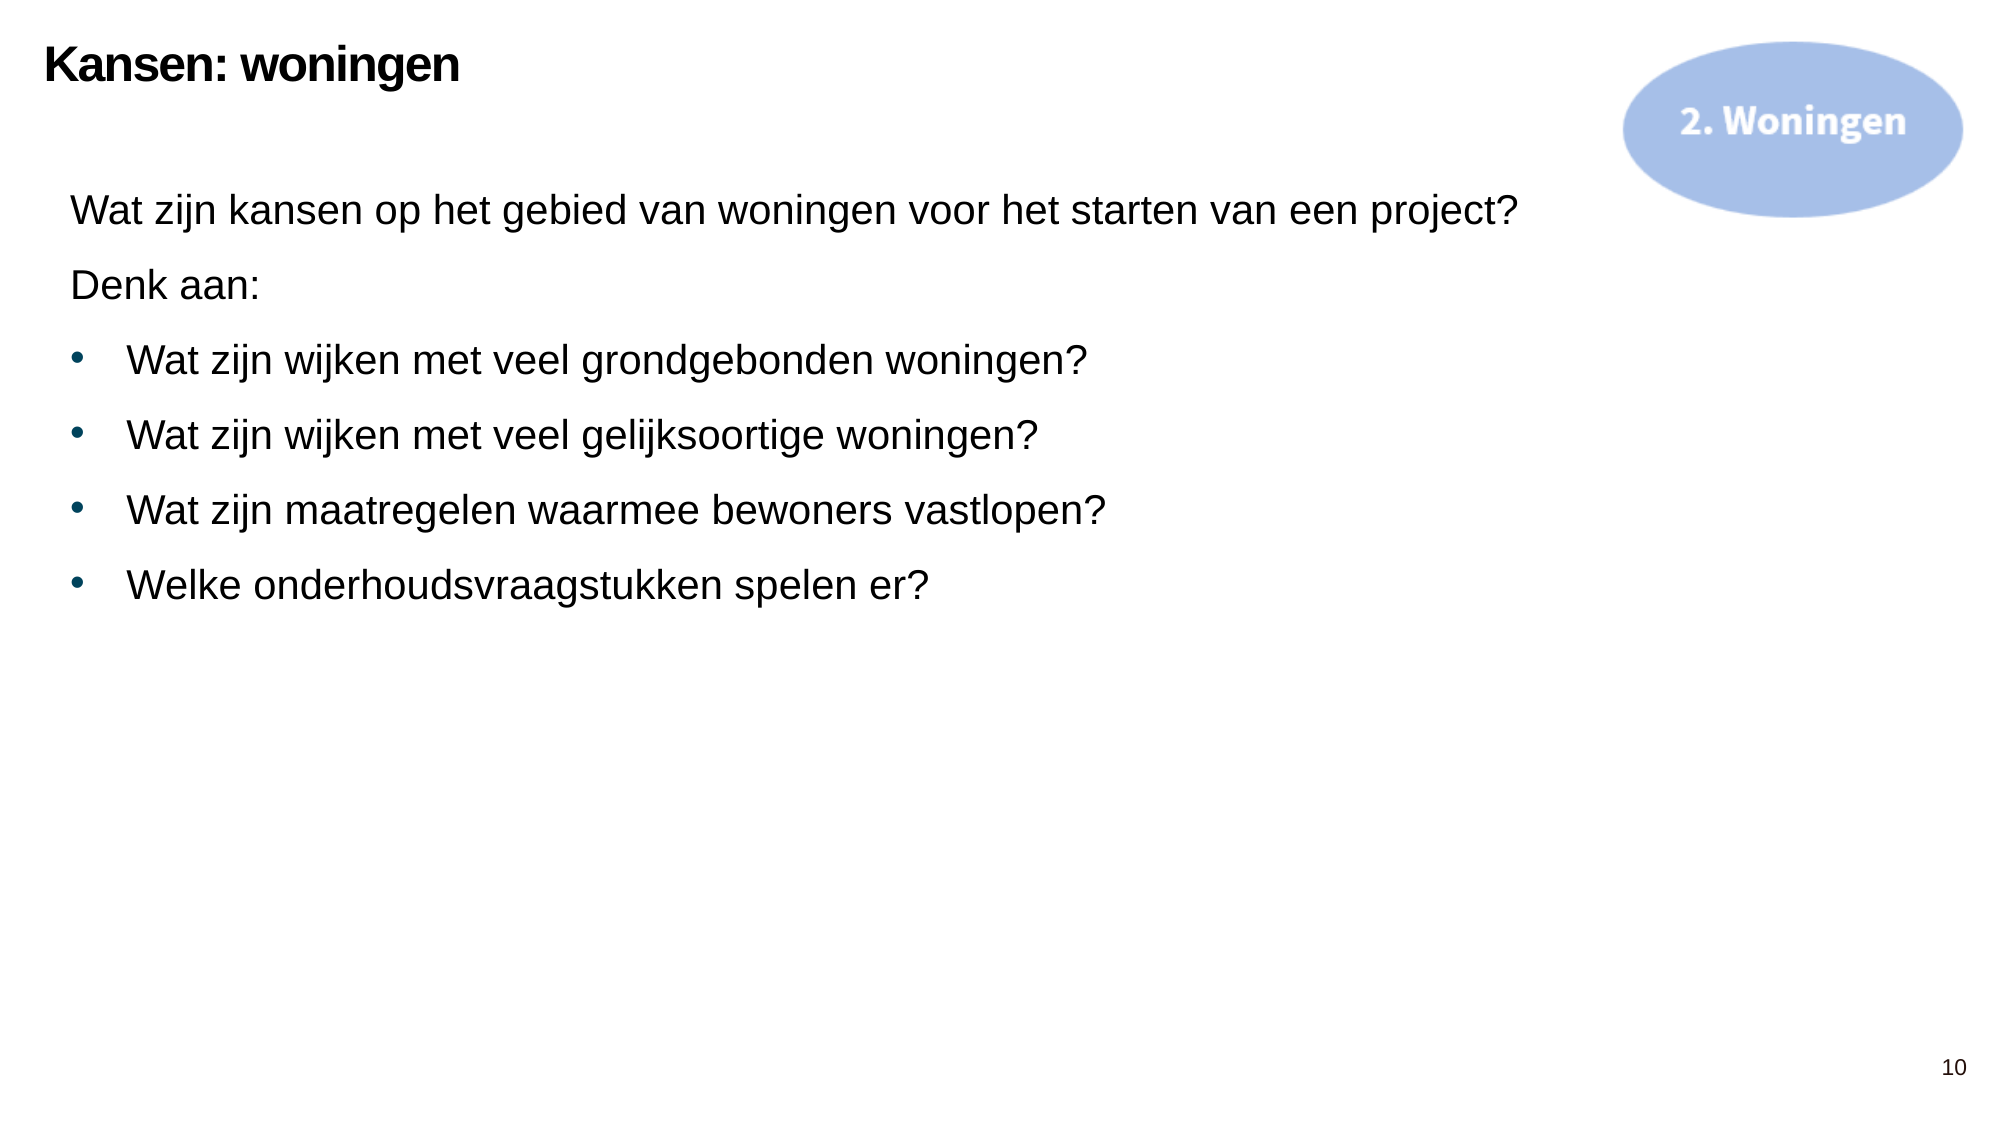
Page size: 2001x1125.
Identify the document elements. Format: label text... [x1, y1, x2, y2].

text_box Wat zijn kansen op het gebied van woningen voor het starten van een project? Denk aan: Wat zijn wijken met veel grondgebonden woningen? Wat zijn wijken met veel gelijksoortige woningen? Wat zijn maatregelen waarmee bewoners vastlopen? Welke onderhoudsvraagstukken spelen er? [62, 153, 1557, 615]
slide_number 10 [1932, 1043, 2000, 1090]
text_box Kansen: woningen [35, 34, 1617, 111]
picture [1617, 31, 1965, 233]
